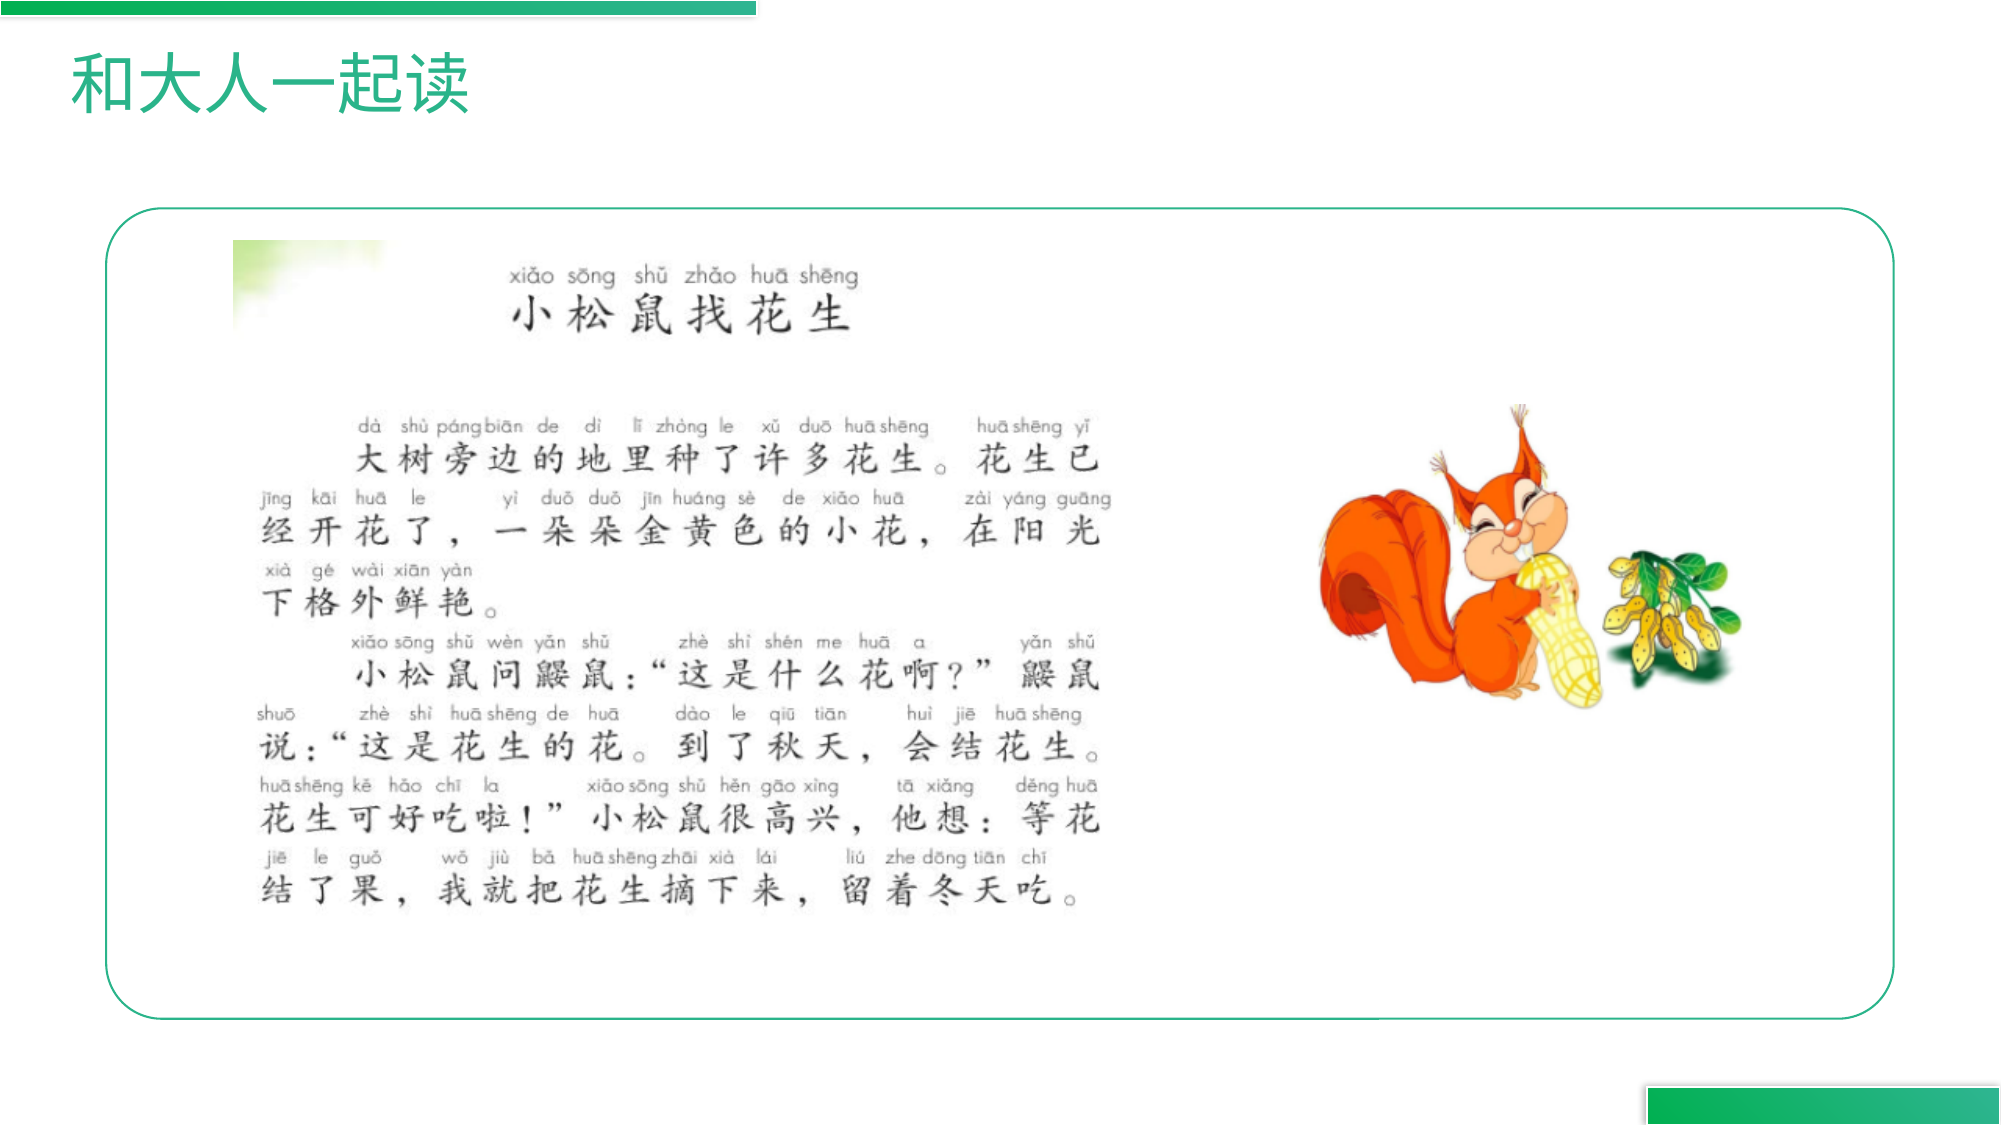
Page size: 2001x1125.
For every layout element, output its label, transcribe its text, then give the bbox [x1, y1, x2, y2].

picture [233, 240, 1155, 940]
picture [1316, 404, 1767, 721]
list 和大人一起读 [55, 43, 509, 126]
